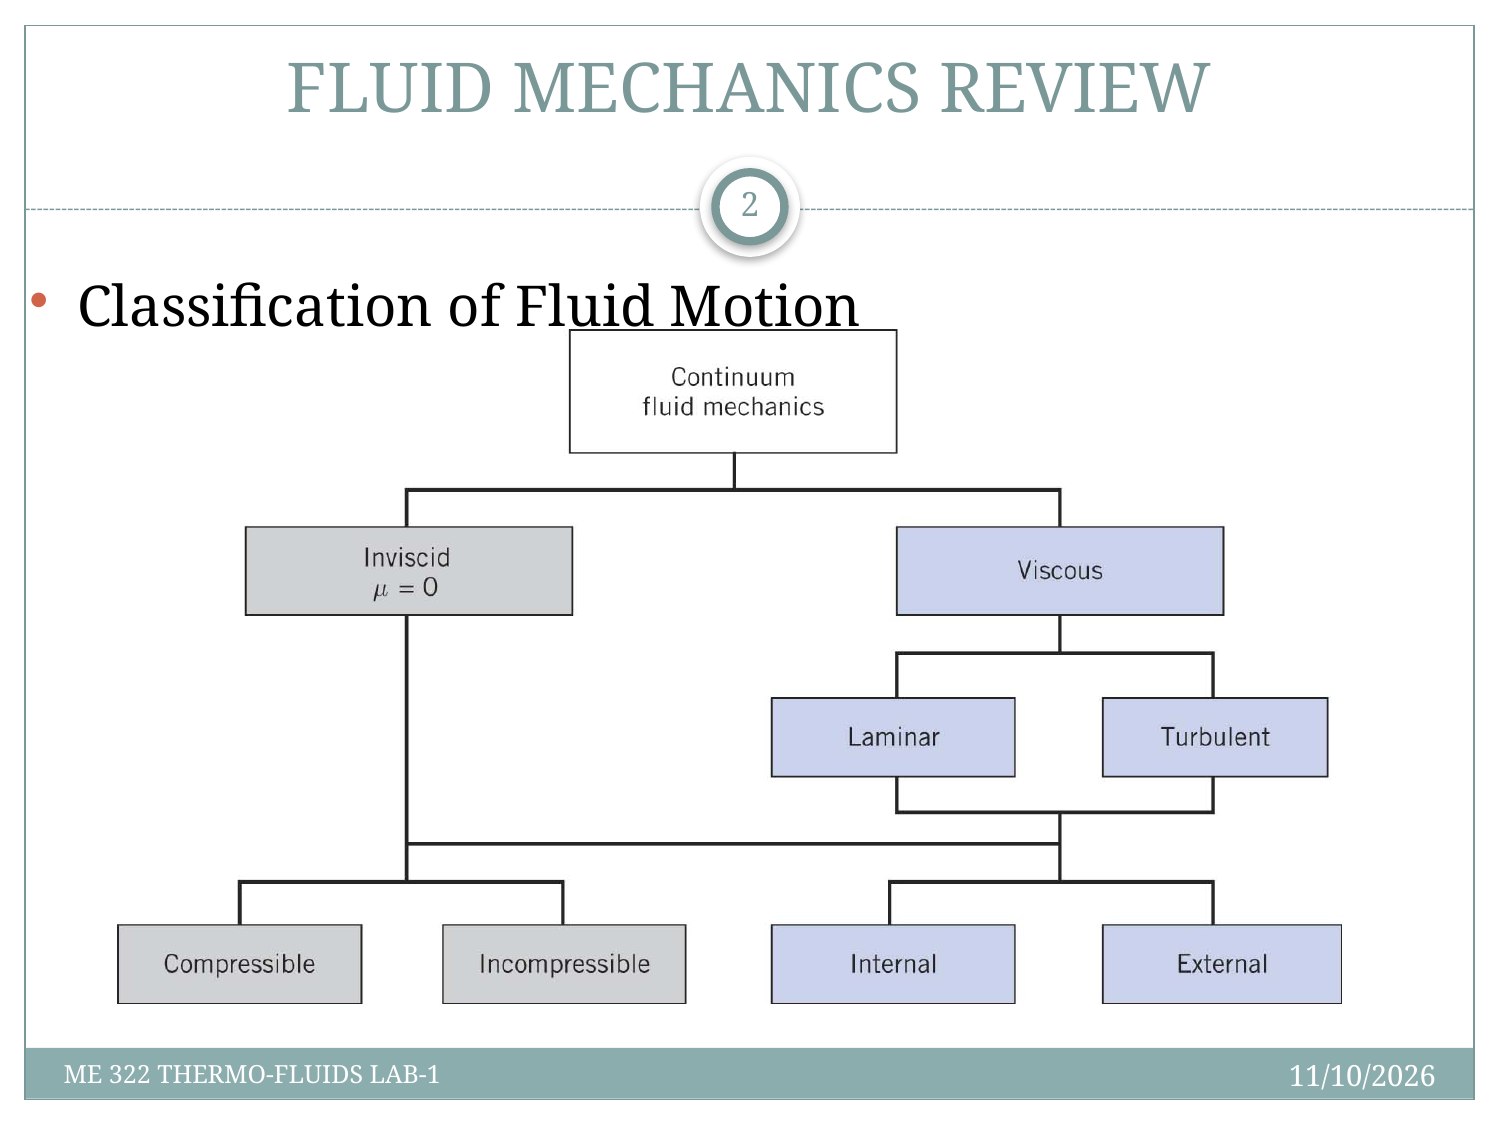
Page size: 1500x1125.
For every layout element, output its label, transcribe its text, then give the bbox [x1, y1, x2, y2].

slide_number 2 [712, 169, 788, 243]
footer ME 322 THERMO-FLUIDS LAB-1 [50, 1051, 638, 1112]
list Classification of Fluid Motion [0, 263, 1320, 916]
picture [116, 328, 1342, 1005]
title FLUID MECHANICS REVIEW [49, 37, 1450, 162]
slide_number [950, 1050, 1450, 1111]
